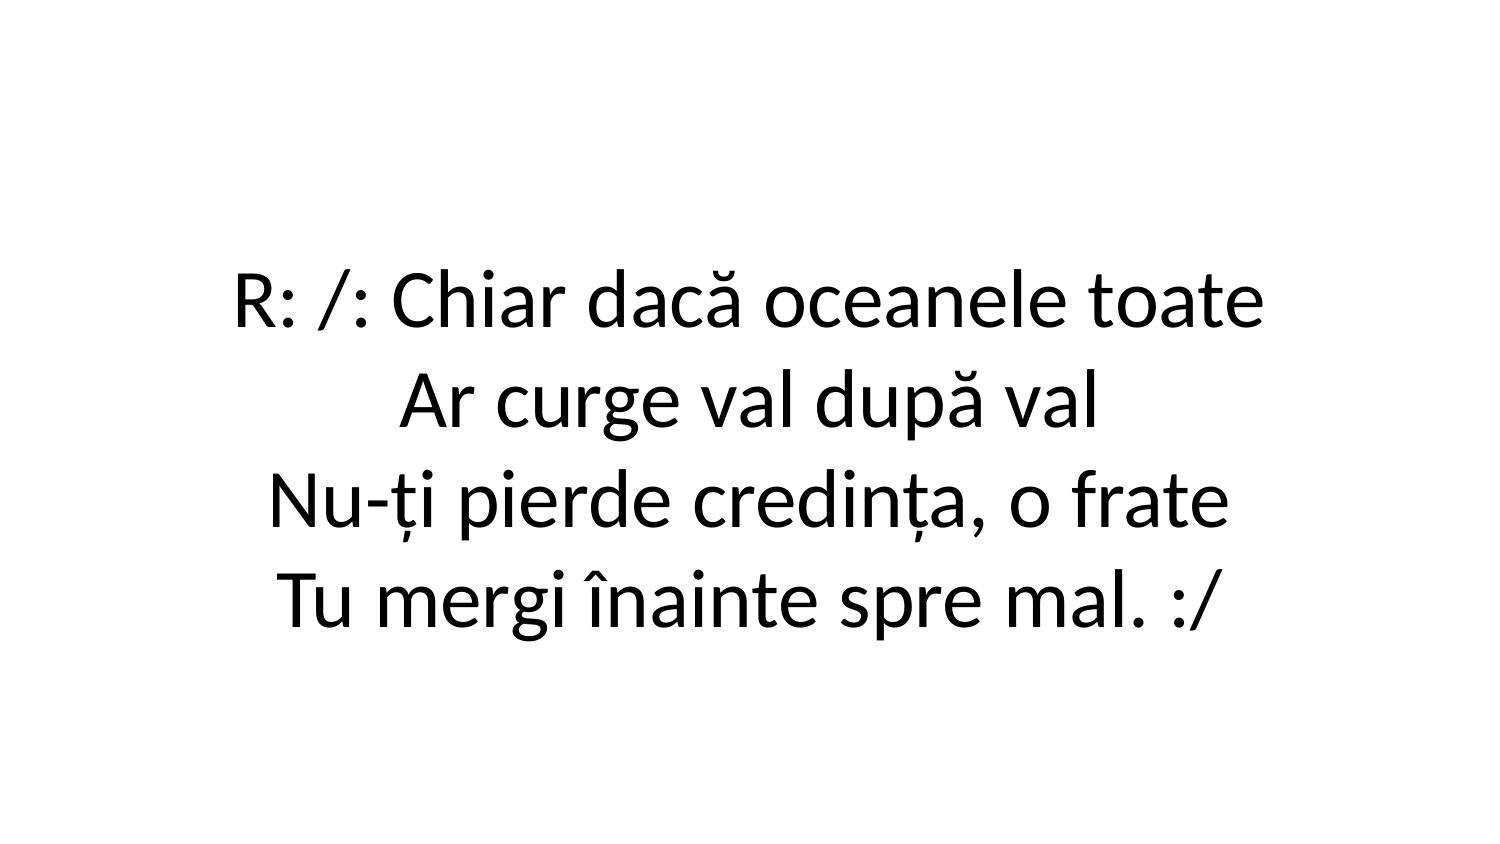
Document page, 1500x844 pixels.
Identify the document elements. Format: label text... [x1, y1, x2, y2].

text_box R: /: Chiar dacă oceanele toate Ar curge val după val Nu-ți pierde credința, o frate Tu mergi înainte spre mal. :/ [217, 192, 1283, 652]
